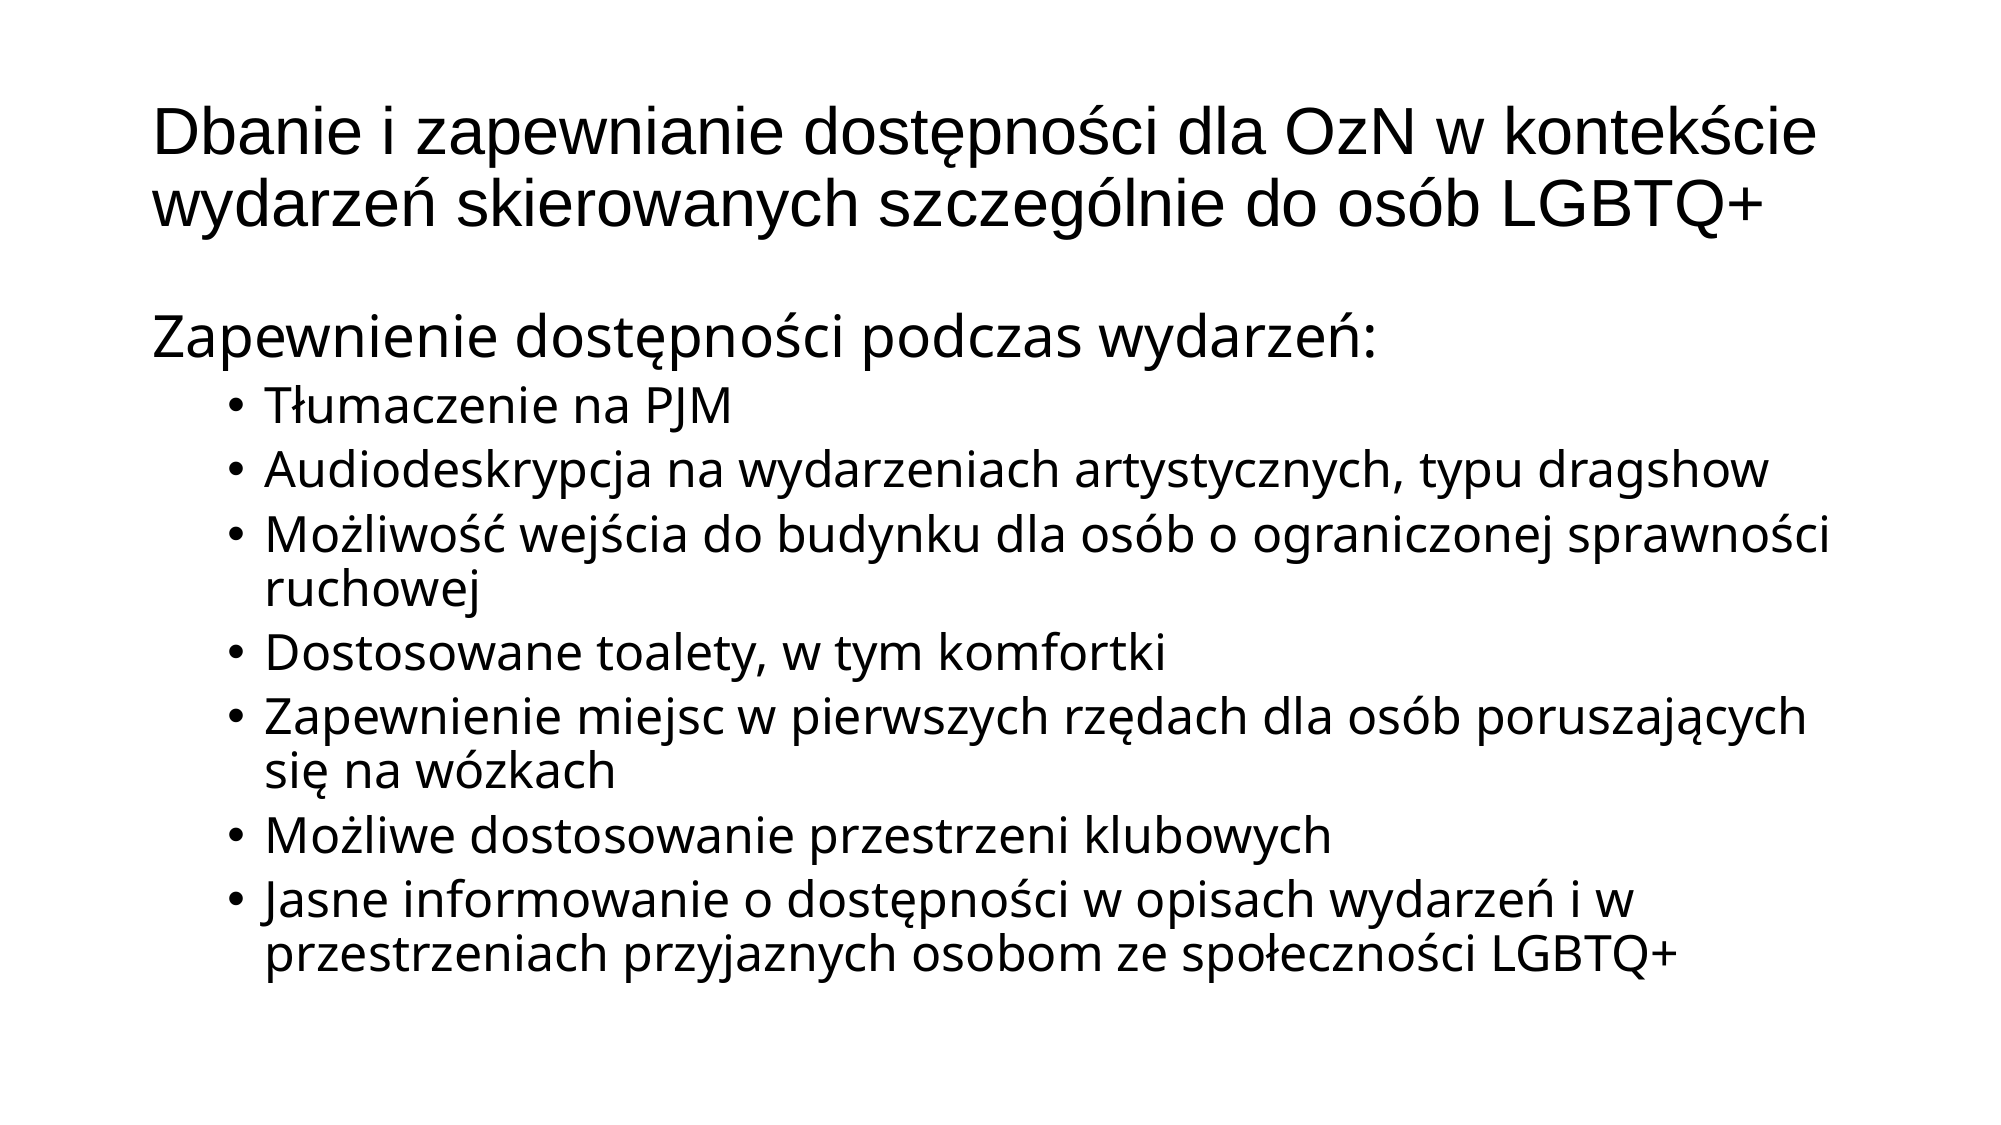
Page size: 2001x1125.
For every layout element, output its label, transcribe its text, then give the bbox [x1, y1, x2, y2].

list Zapewnienie dostępności podczas wydarzeń: Tłumaczenie na PJM Audiodeskrypcja na wydarzeniach artystycznych, typu dragshow Możliwość wejścia do budynku dla osób o ograniczonej sprawności ruchowej Dostosowane toalety, w tym komfortki Zapewnienie miejsc w pierwszych rzędach dla osób poruszających się na wózkach Możliwe dostosowanie przestrzeni klubowych Jasne informowanie o dostępności w opisach wydarzeń i w przestrzeniach przyjaznych osobom ze społeczności LGBTQ+ [137, 299, 1863, 1014]
title Dbanie i zapewnianie dostępności dla OzN w kontekście wydarzeń skierowanych szczególnie do osób LGBTQ+ [137, 59, 1863, 278]
